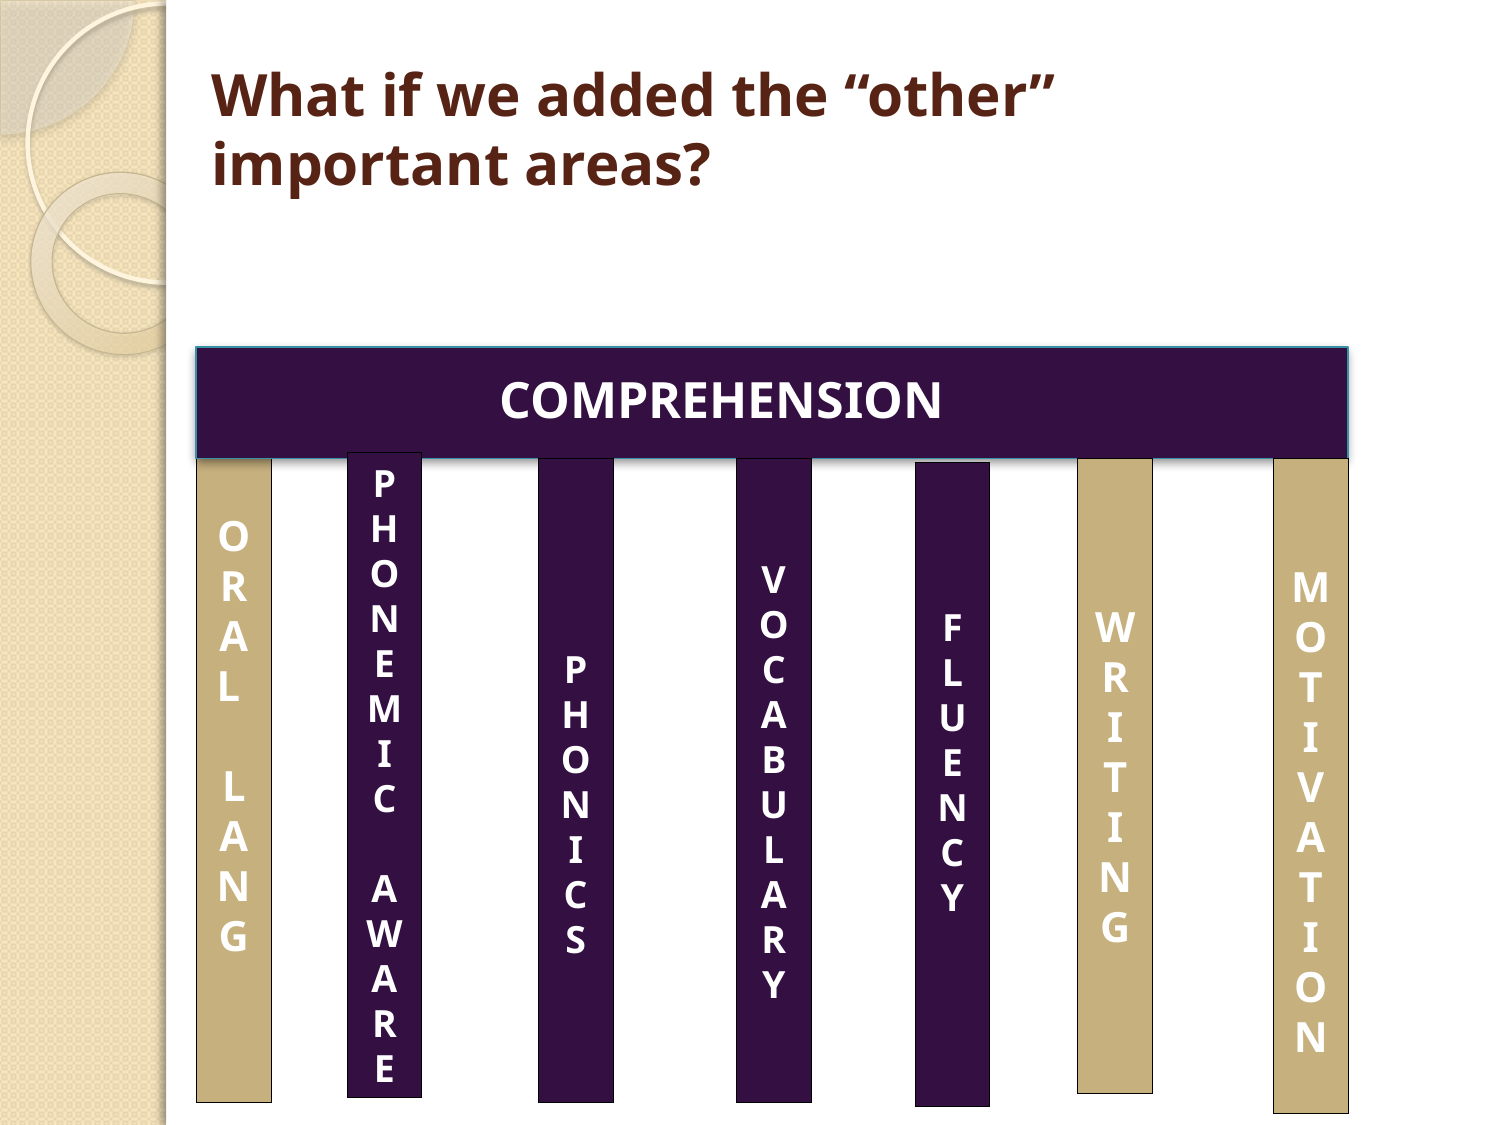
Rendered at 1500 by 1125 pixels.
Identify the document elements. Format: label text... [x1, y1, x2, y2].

text_box P H O N E M I C A W A R E [347, 452, 422, 1098]
text_box WR I T I N G [1077, 458, 1153, 1094]
text_box [195, 346, 1349, 459]
text_box P H O N I C S [538, 458, 614, 1103]
title What if we added the “other” important areas? [196, 36, 1349, 220]
text_box COMPREHENSION [484, 361, 1003, 437]
text_box ORAL LANG [196, 469, 272, 1103]
text_box M O T I V A T I O N [1273, 458, 1349, 1114]
text_box V O C A B U L A R Y [736, 458, 812, 1103]
text_box F L U E N C Y [915, 462, 990, 1107]
